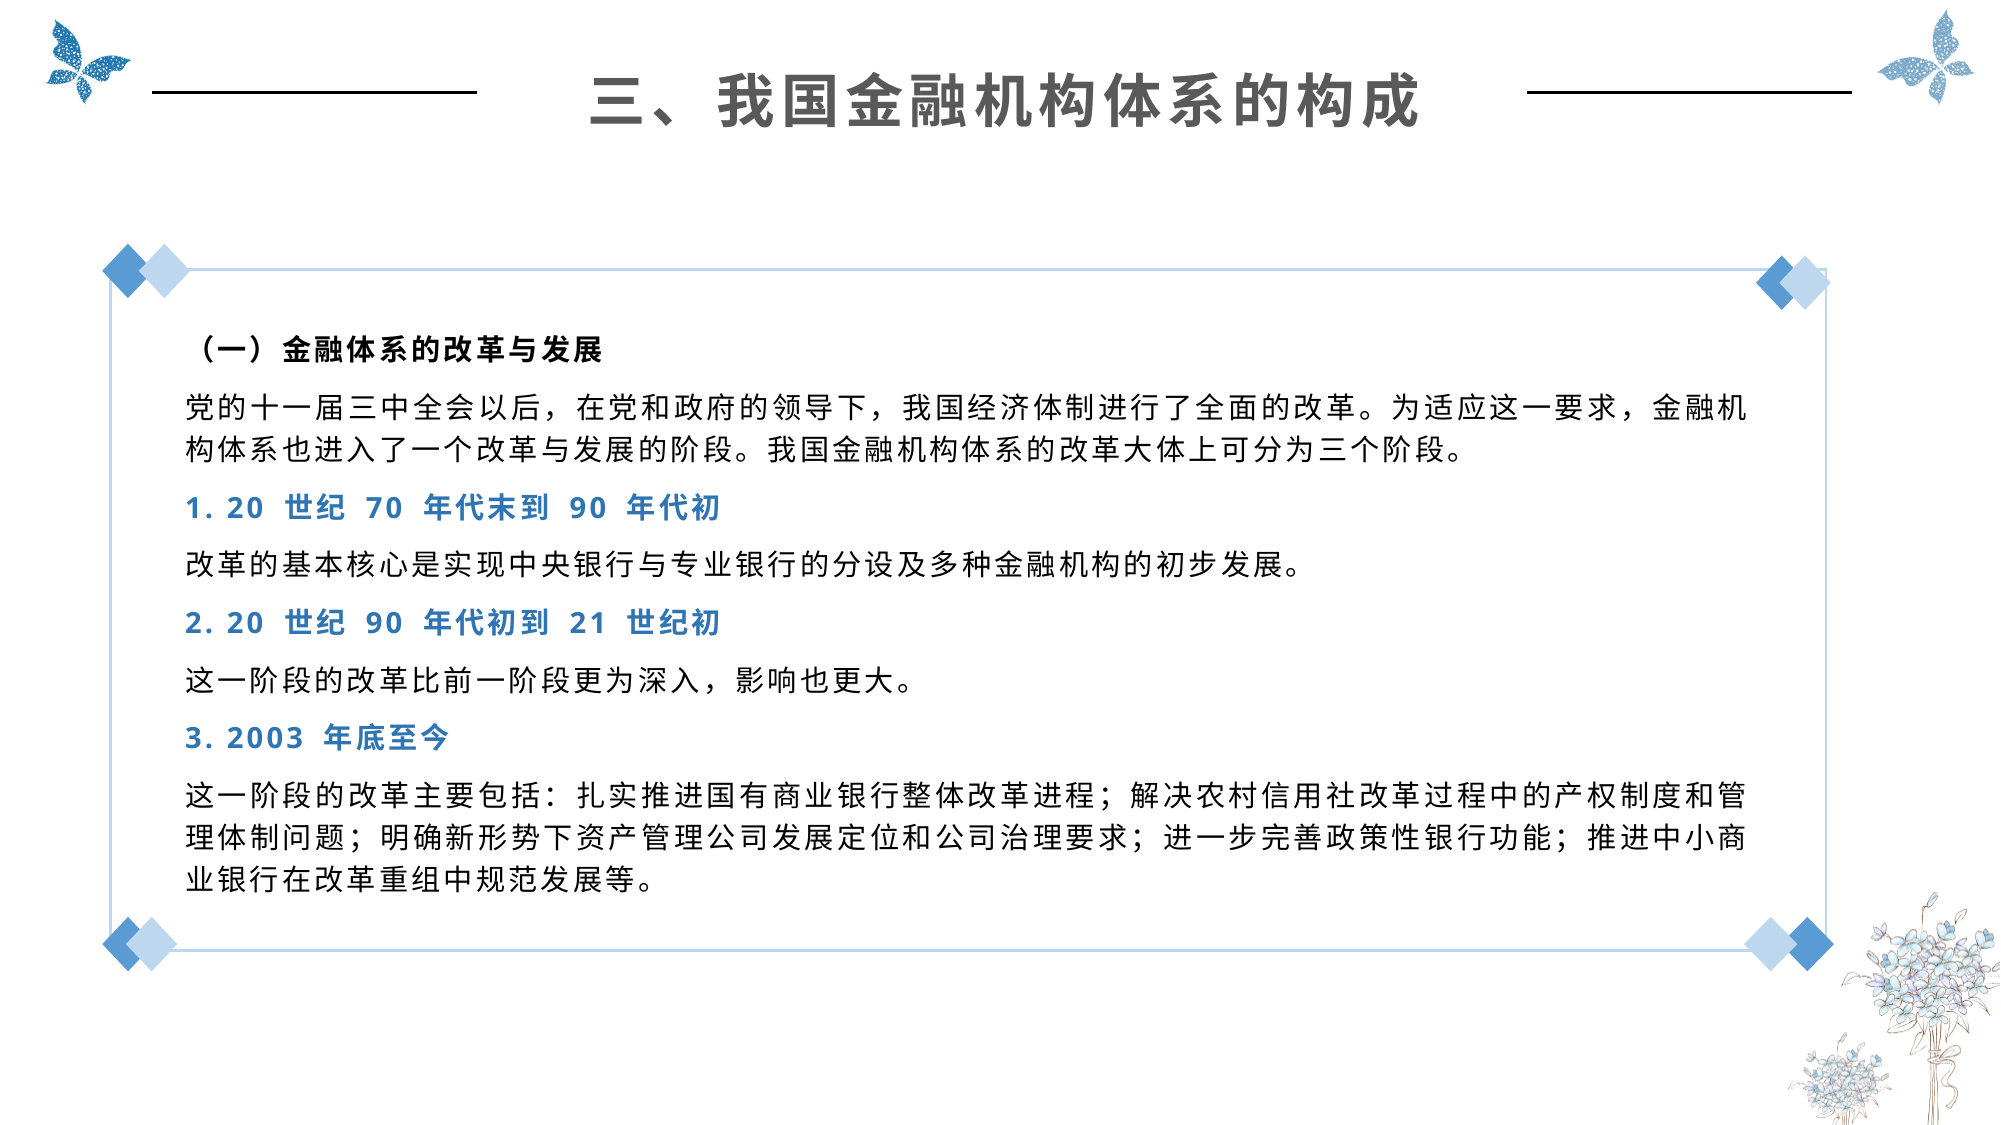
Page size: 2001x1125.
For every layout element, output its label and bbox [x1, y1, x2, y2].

picture [1788, 892, 2000, 1125]
text_box [151, 55, 1852, 142]
text_box [102, 243, 1834, 972]
